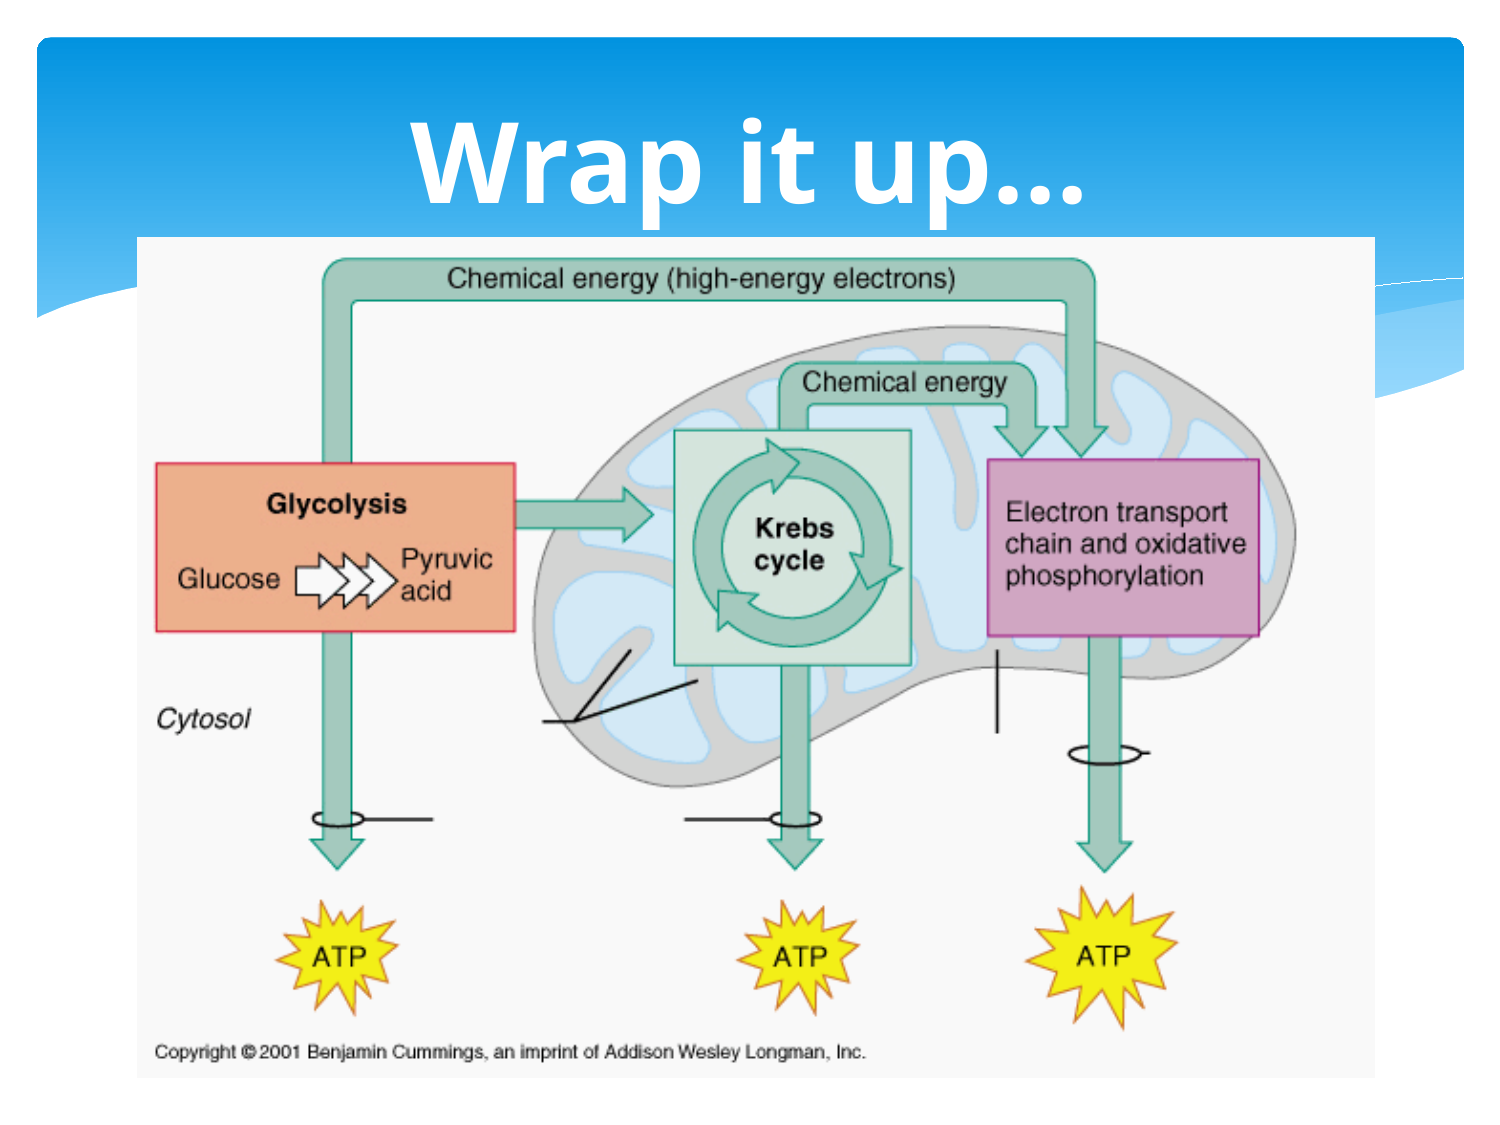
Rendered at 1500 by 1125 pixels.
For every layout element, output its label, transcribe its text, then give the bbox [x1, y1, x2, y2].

picture [137, 237, 1376, 1079]
title Wrap it up… [75, 55, 1425, 261]
